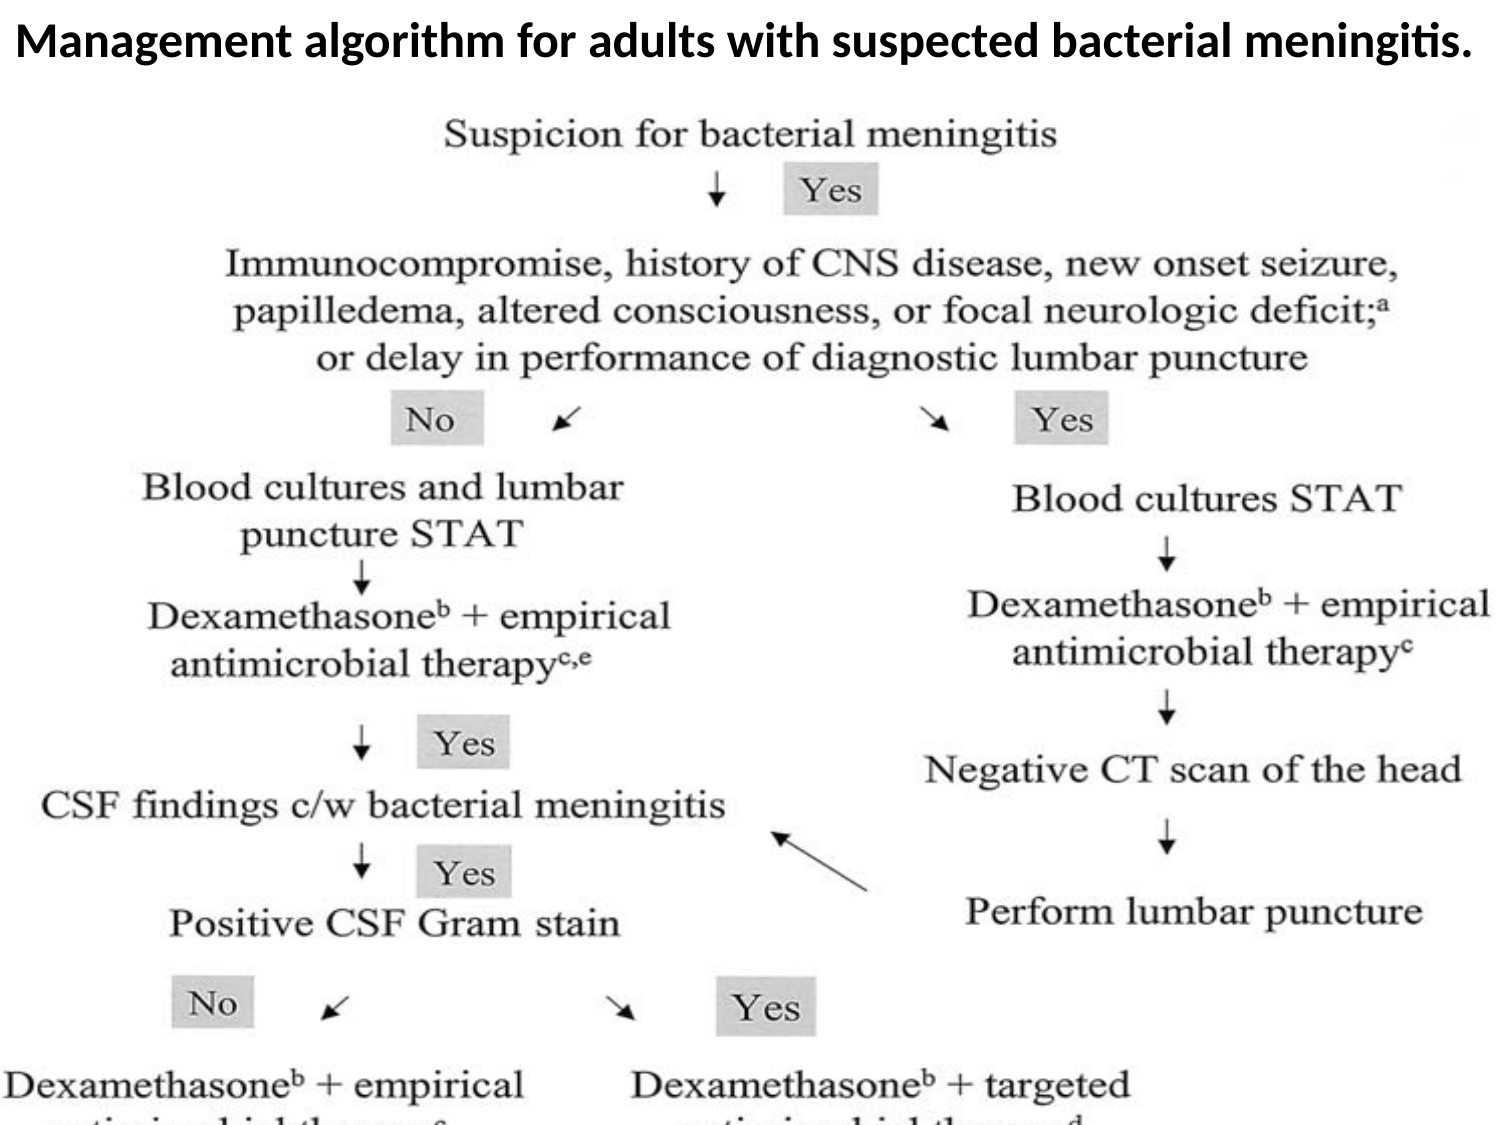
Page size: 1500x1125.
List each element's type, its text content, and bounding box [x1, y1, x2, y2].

text_box Management algorithm for adults with suspected bacterial meningitis. [0, 0, 1500, 75]
picture [0, 112, 1500, 1125]
